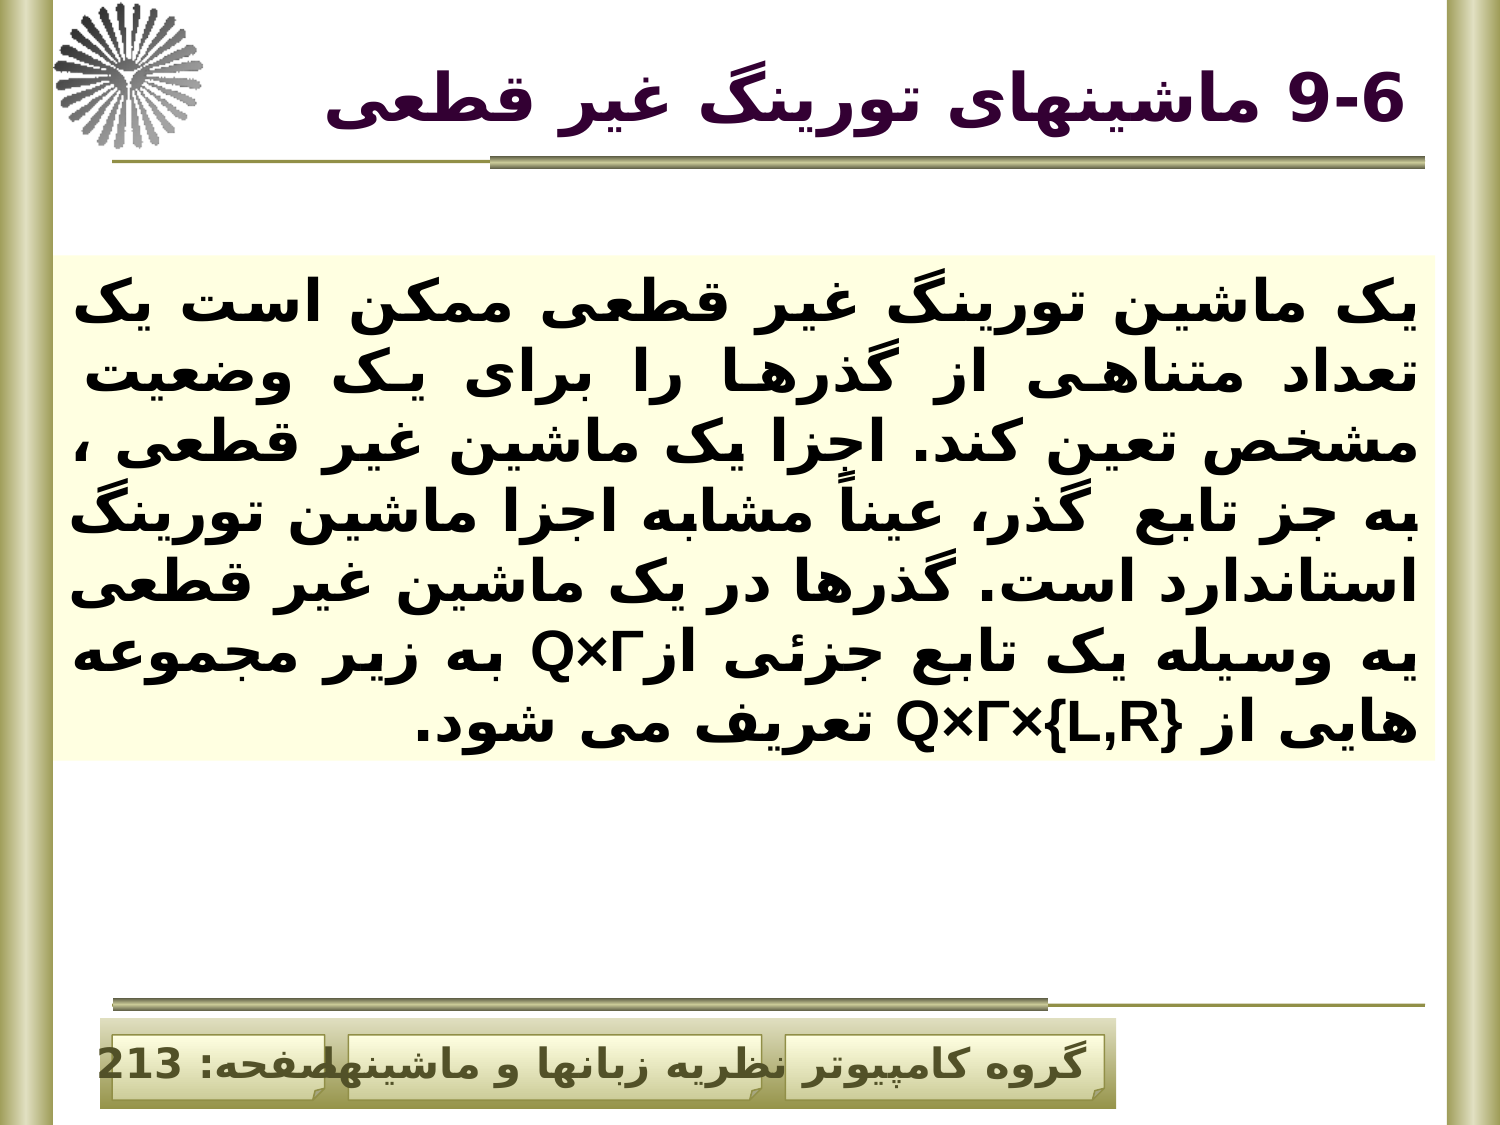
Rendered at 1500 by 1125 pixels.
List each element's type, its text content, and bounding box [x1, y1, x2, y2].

title 9-6 ماشینهای تورینگ غیر قطعی [147, 42, 1423, 147]
text_box یک ماشین تورینگ غیر قطعی ممکن است یک تعداد متناهی از گذرها را برای یک وضعیت مشخص تعین کند. اجزا یک ماشین غیر قطعی ، به جز تابع گذر، عیناً مشابه اجزا ماشین تورینگ استاندارد است. گذرها در یک ماشین غیر قطعی یه وسیله یک تابع جزئی ازQ×Γ به زیر مجموعه هایی از Q×Γ×{L,R} تعریف می شود. [53, 255, 1436, 761]
